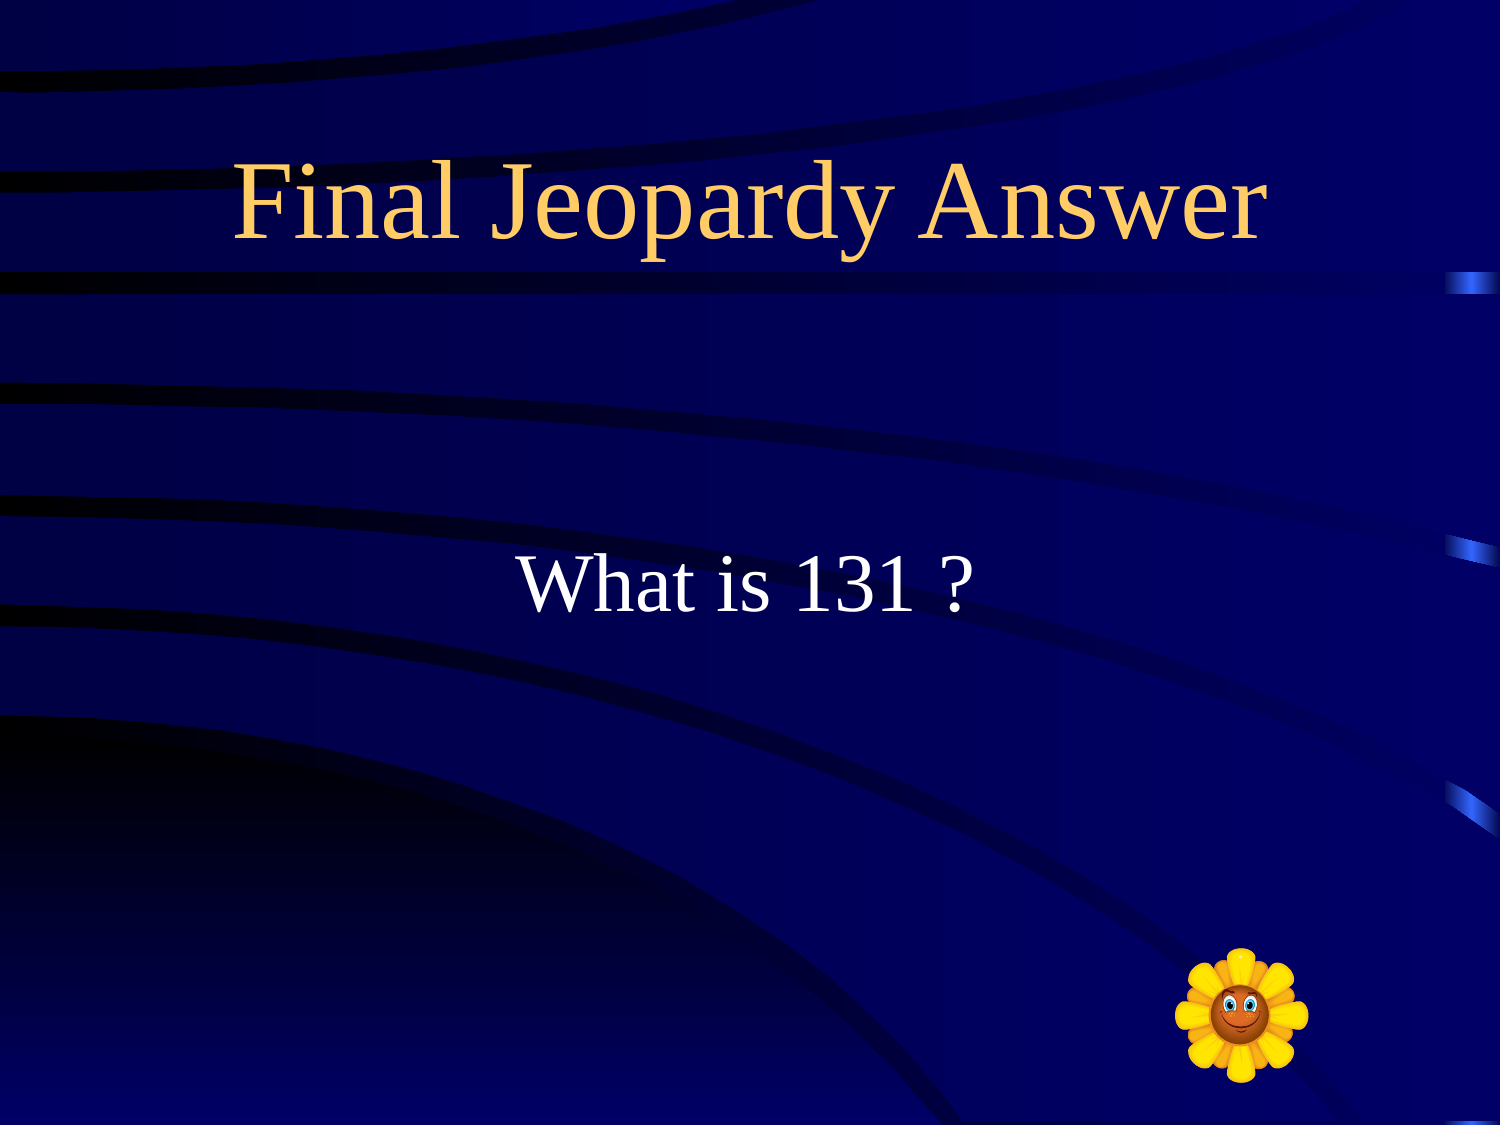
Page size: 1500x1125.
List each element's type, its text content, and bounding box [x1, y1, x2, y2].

picture [1174, 947, 1309, 1084]
text_box What is 131 ? [500, 520, 991, 636]
title Final Jeopardy Answer [112, 99, 1388, 288]
